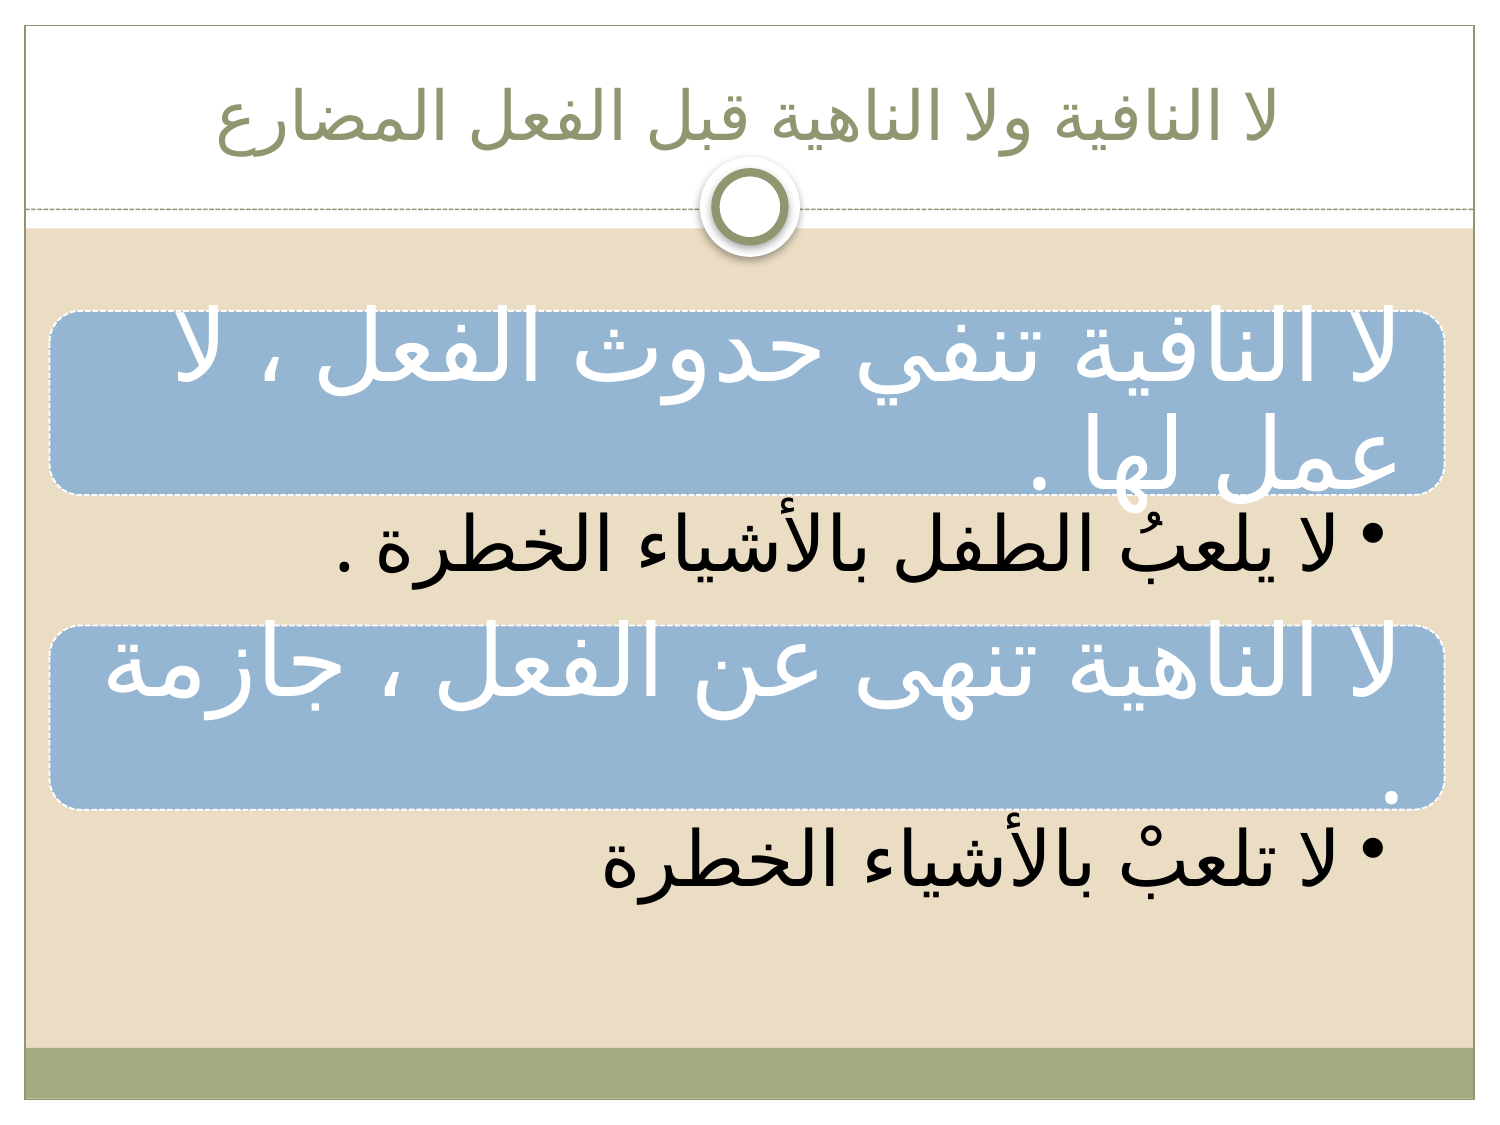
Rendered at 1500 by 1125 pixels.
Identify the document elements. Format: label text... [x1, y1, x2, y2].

title لا النافية ولا الناهية قبل الفعل المضارع [49, 37, 1450, 162]
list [49, 250, 1445, 1001]
